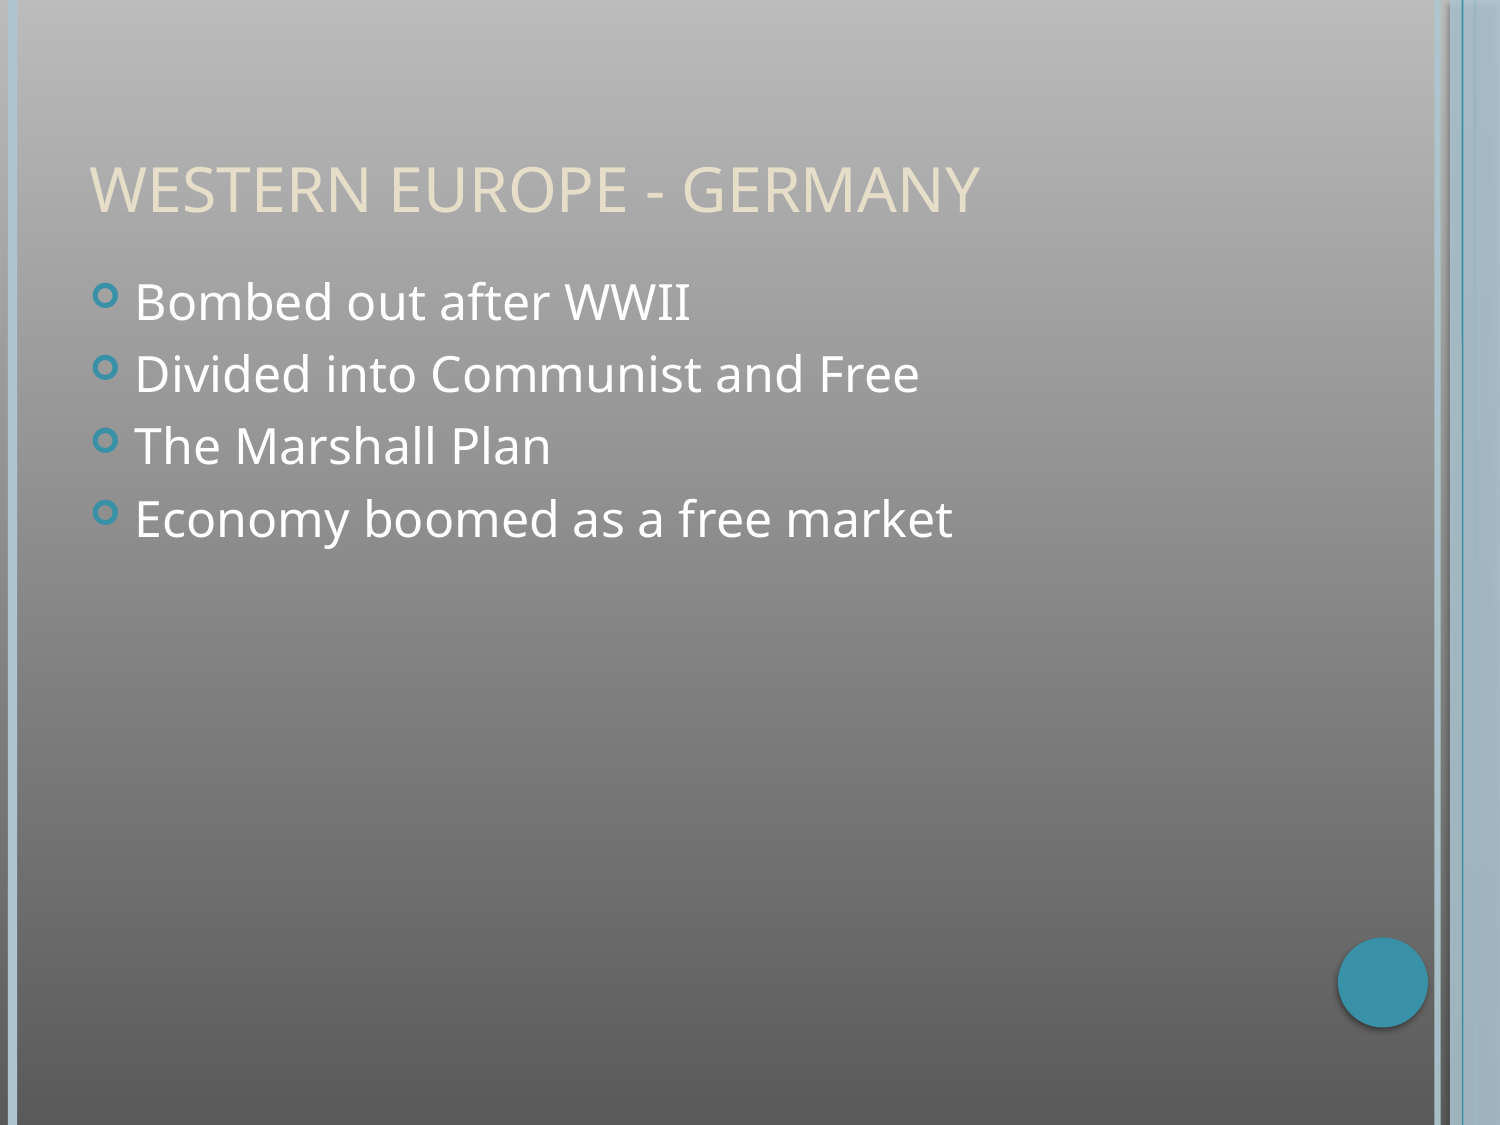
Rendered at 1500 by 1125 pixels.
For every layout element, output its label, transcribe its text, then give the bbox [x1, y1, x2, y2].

title Western Europe - Germany [75, 45, 1300, 233]
list Bombed out after WWII Divided into Communist and Free The Marshall Plan Economy boomed as a free market [75, 262, 1300, 1062]
